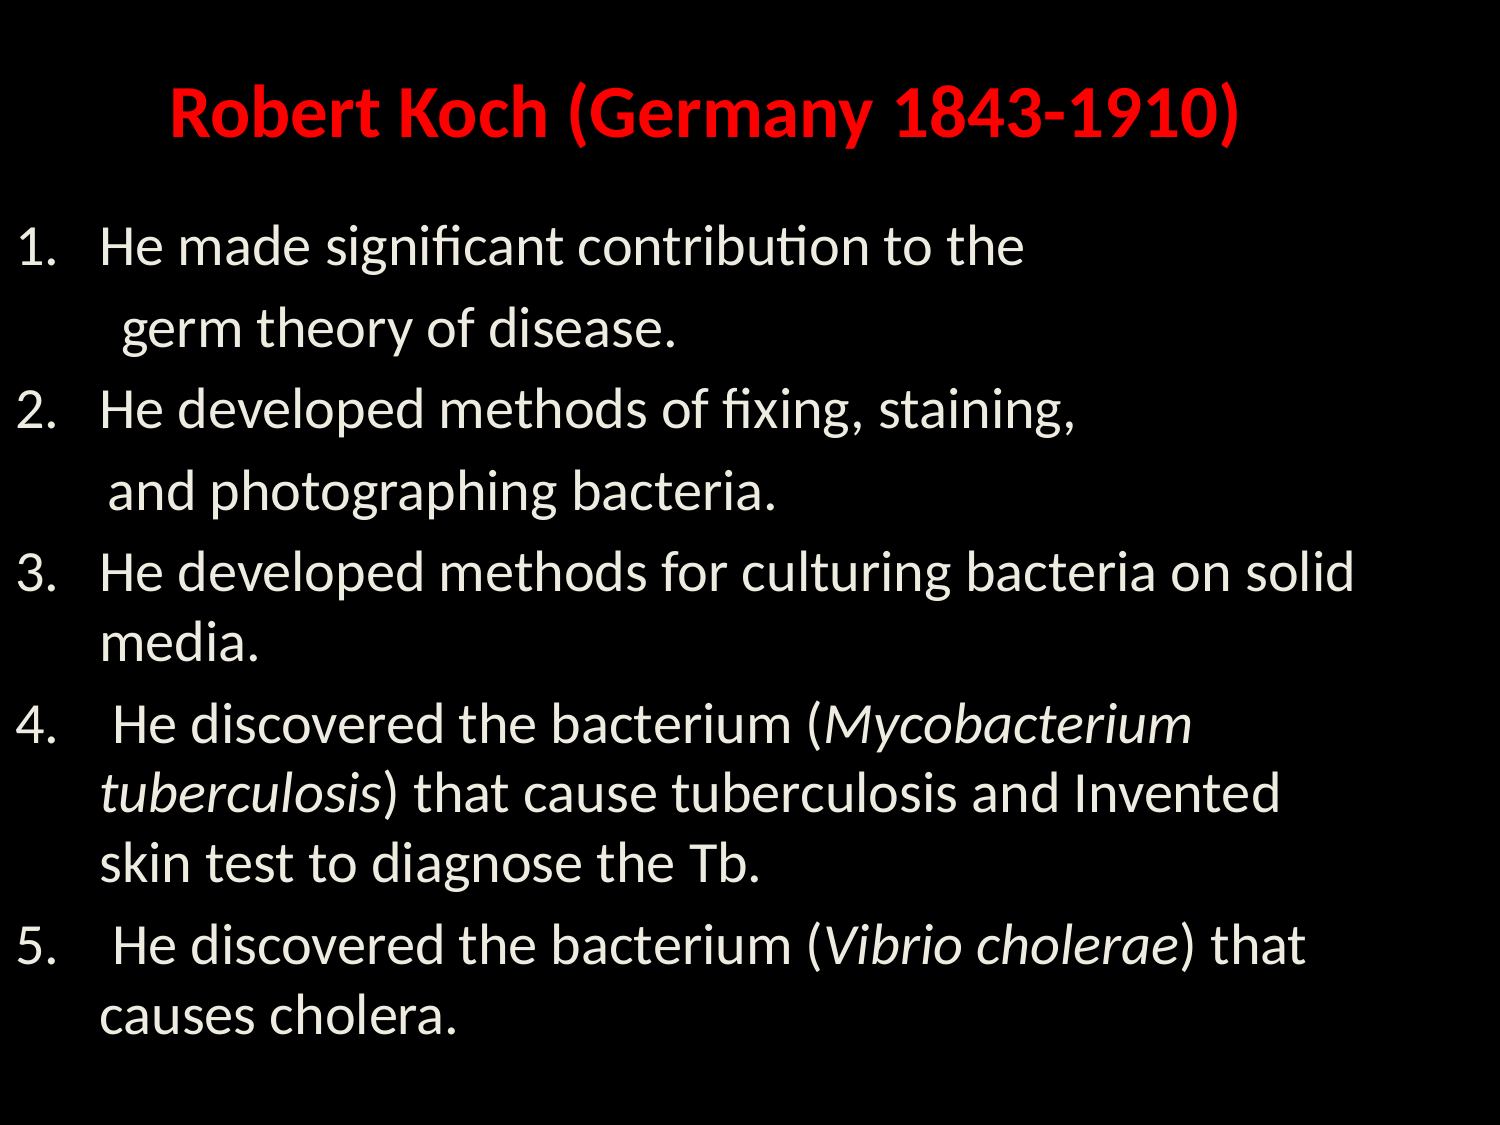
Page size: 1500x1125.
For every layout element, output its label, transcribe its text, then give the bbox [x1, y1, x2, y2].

title Robert Koch (Germany 1843-1910) [34, 45, 1378, 171]
list He made significant contribution to the germ theory of disease. He developed methods of fixing, staining, and photographing bacteria. He developed methods for culturing bacteria on solid media. 4. He discovered the bacterium (Mycobacterium tuberculosis) that cause tuberculosis and Invented skin test to diagnose the Tb. 5. He discovered the bacterium (Vibrio cholerae) that causes cholera. [0, 199, 1378, 1125]
